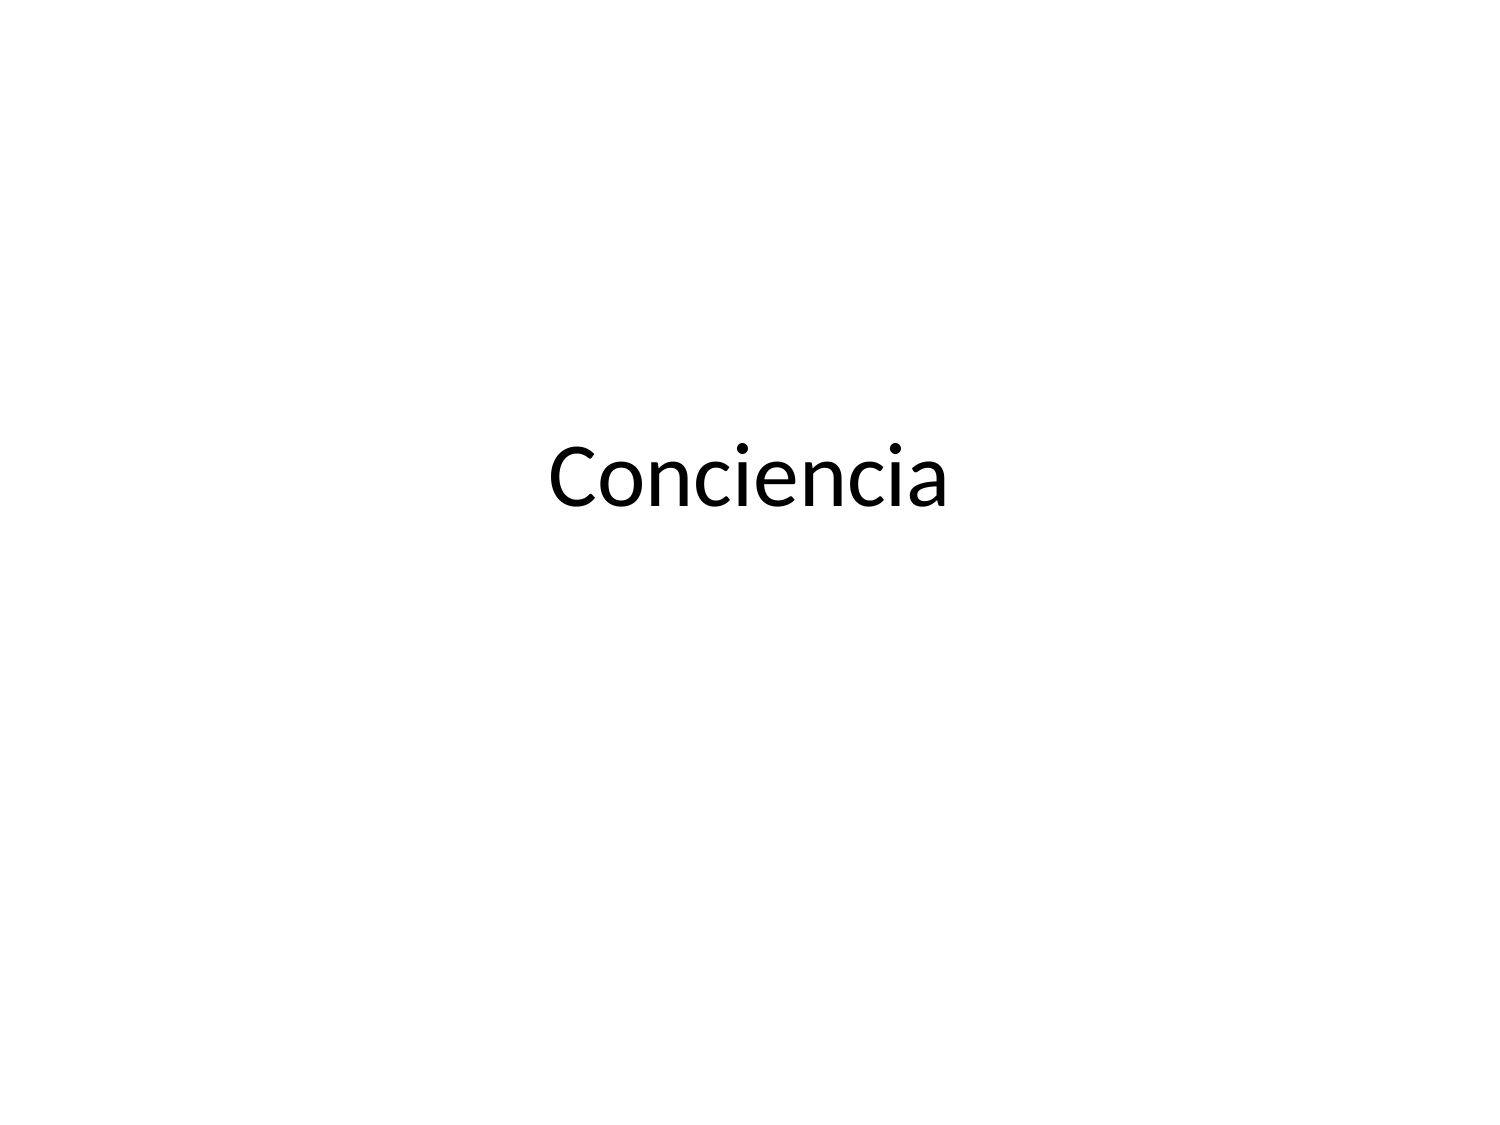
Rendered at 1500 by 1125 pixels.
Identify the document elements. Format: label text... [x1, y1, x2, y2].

title Conciencia [112, 349, 1388, 591]
